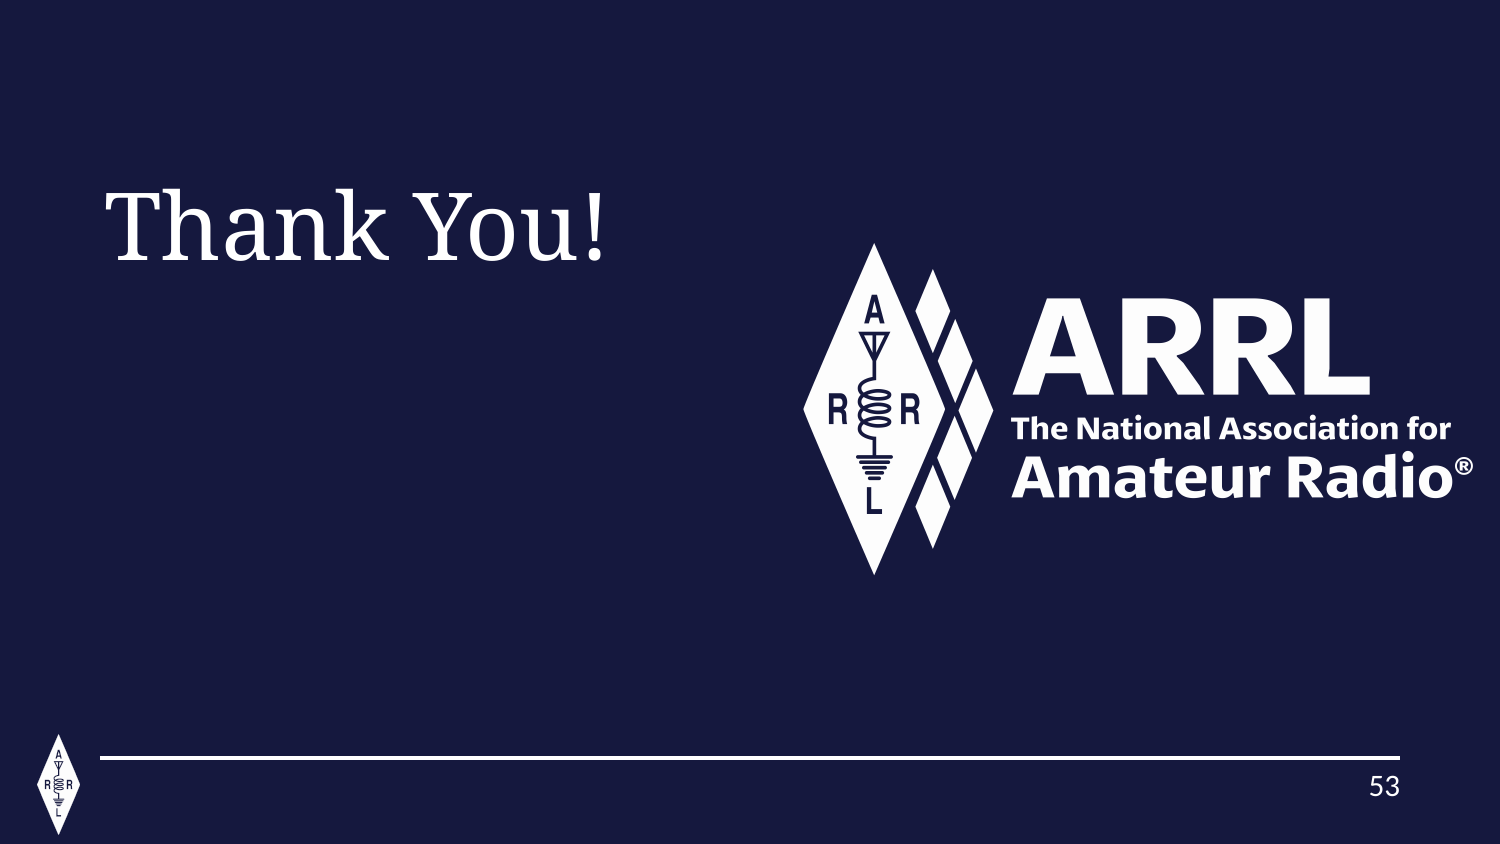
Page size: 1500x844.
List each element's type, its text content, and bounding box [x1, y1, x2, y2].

picture [37, 734, 80, 835]
picture [801, 239, 1478, 580]
title Thank You! [104, 135, 621, 287]
slide_number 53 [1302, 761, 1400, 807]
